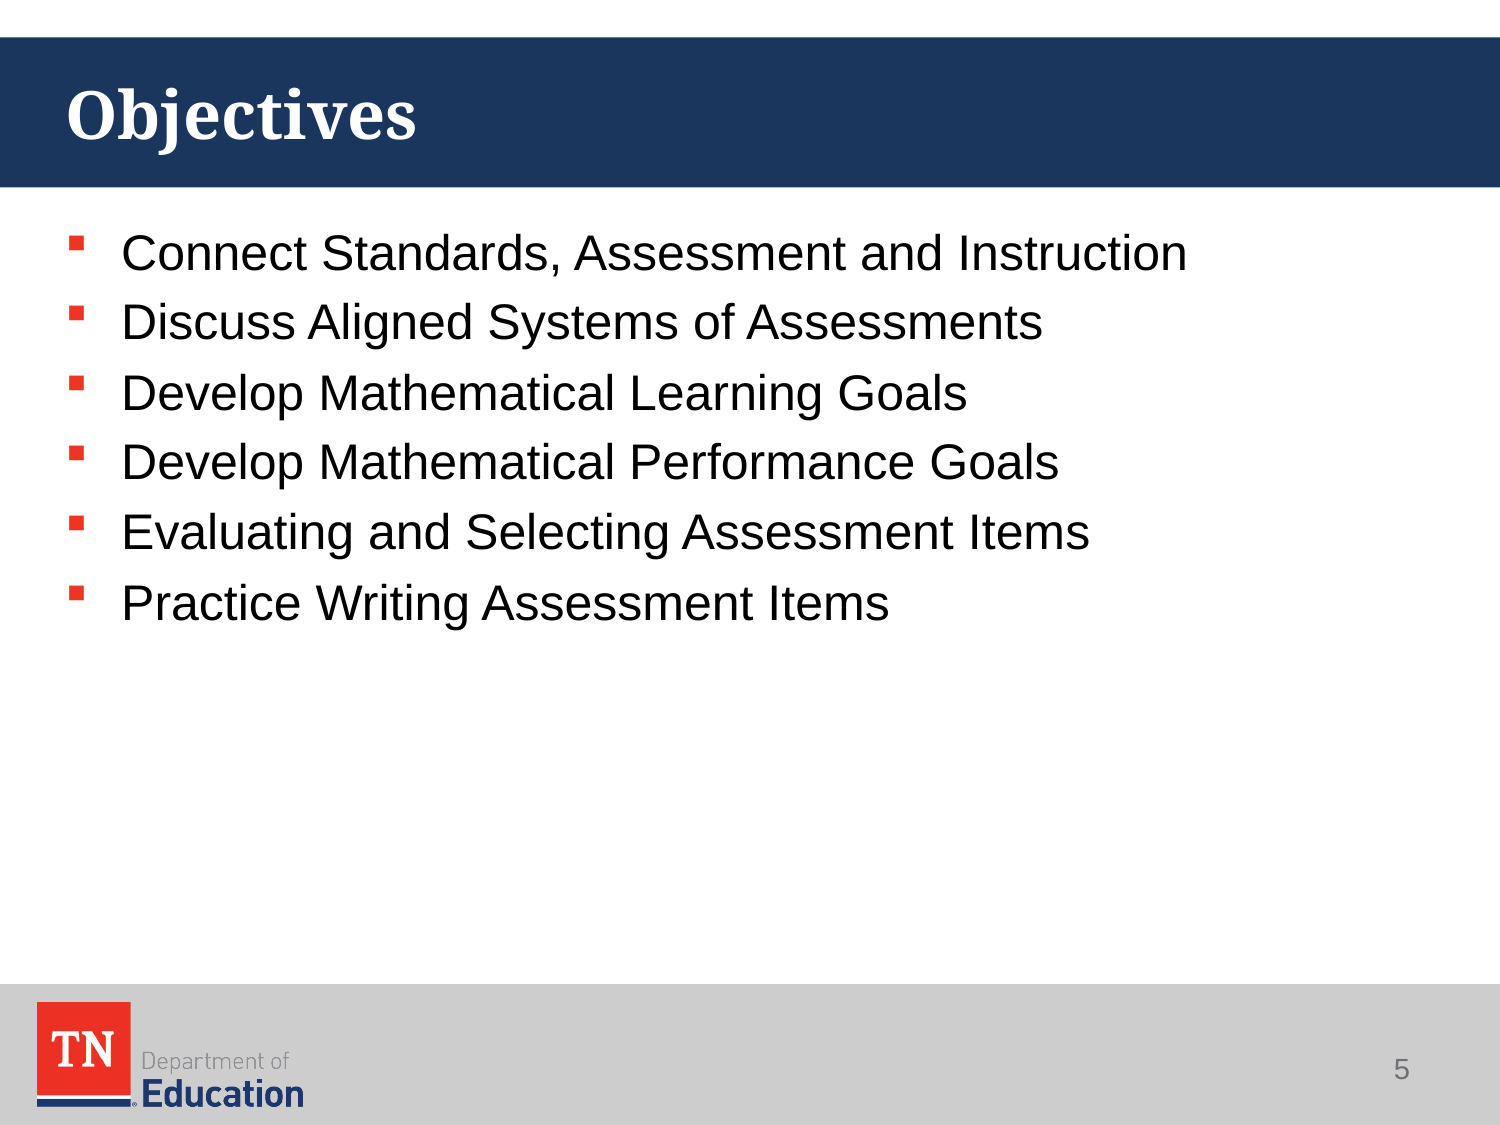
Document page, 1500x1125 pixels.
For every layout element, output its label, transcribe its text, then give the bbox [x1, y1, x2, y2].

picture [37, 1002, 303, 1107]
slide_number 5 [1350, 1042, 1425, 1103]
title Objectives [50, 37, 1413, 188]
list Connect Standards, Assessment and Instruction Discuss Aligned Systems of Assessments Develop Mathematical Learning Goals Develop Mathematical Performance Goals Evaluating and Selecting Assessment Items Practice Writing Assessment Items [50, 212, 1425, 955]
